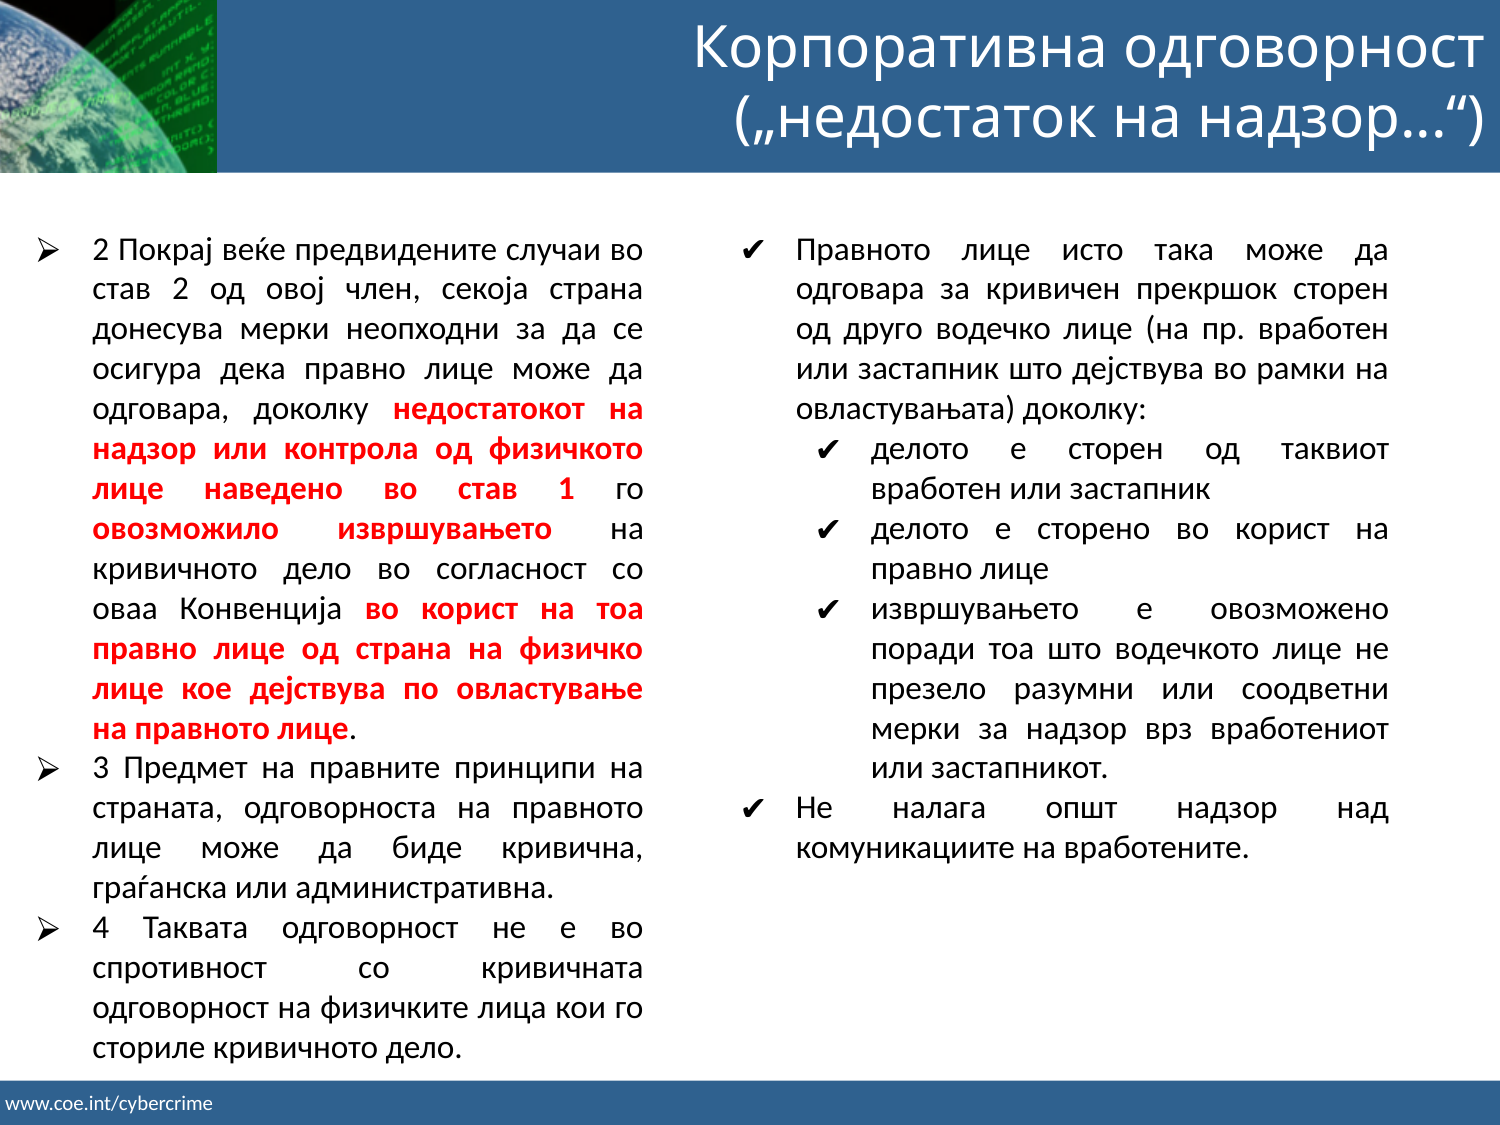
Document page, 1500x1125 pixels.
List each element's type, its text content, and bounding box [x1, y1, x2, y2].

picture [0, 0, 217, 173]
text_box 2 Покрај веќе предвидените случаи во став 2 од овој член, секоја страна донесува мерки неопходни за да се осигура дека правно лице може да одговара, доколку недостатокот на надзор или контрола од физичкото лице наведено во став 1 го овозможило извршувањето на кривичното дело во согласност со оваа Конвенција во корист на тоа правно лице од страна на физичко лице кое дејствува по овластување на правното лице. 3 Предмет на правните принципи на страната, одговорноста на правното лице може да биде кривична, граѓанска или административна. 4 Таквата одговорност не е во спротивност со кривичната одговорност на физичките лица кои го сториле кривичното дело. [21, 219, 660, 1073]
text_box Правното лице исто така може да одговара за кривичен прекршок сторен од друго водечко лице (на пр. вработен или застапник што дејствува во рамки на овластувањата) доколку: делото е сторен од таквиот вработен или застапник делото е сторено во корист на правно лице извршувањето е овозможено поради тоа што водечкото лице не презело разумни или соодветни мерки за надзор врз вработениот или застапникот. Не налага општ надзор над комуникациите на вработените. [724, 219, 1405, 873]
text_box Корпоративна одговорност („недостаток на надзор...“) [247, 2, 1500, 158]
